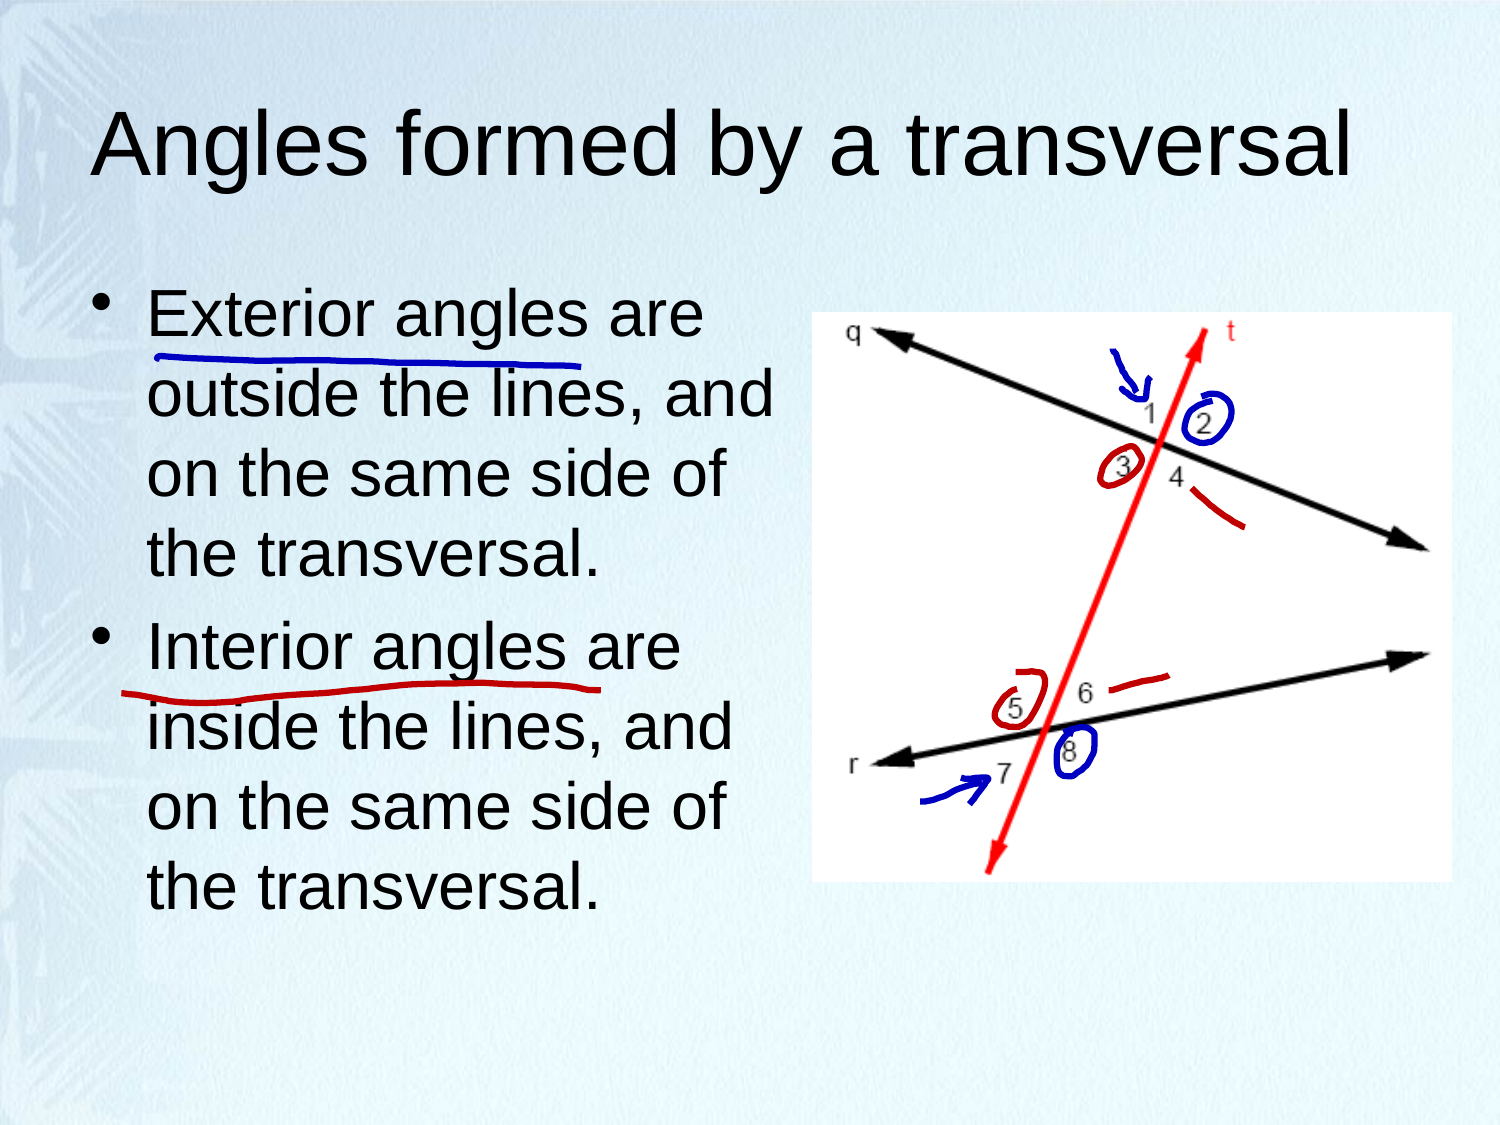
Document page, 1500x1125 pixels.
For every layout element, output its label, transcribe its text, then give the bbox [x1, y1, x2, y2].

picture [0, 0, 1500, 1125]
list Exterior angles are outside the lines, and on the same side of the transversal. Interior angles are inside the lines, and on the same side of the transversal. [74, 262, 838, 1001]
text_box [121, 681, 601, 704]
title Angles formed by a transversal [74, 44, 1426, 233]
text_box [156, 355, 582, 368]
